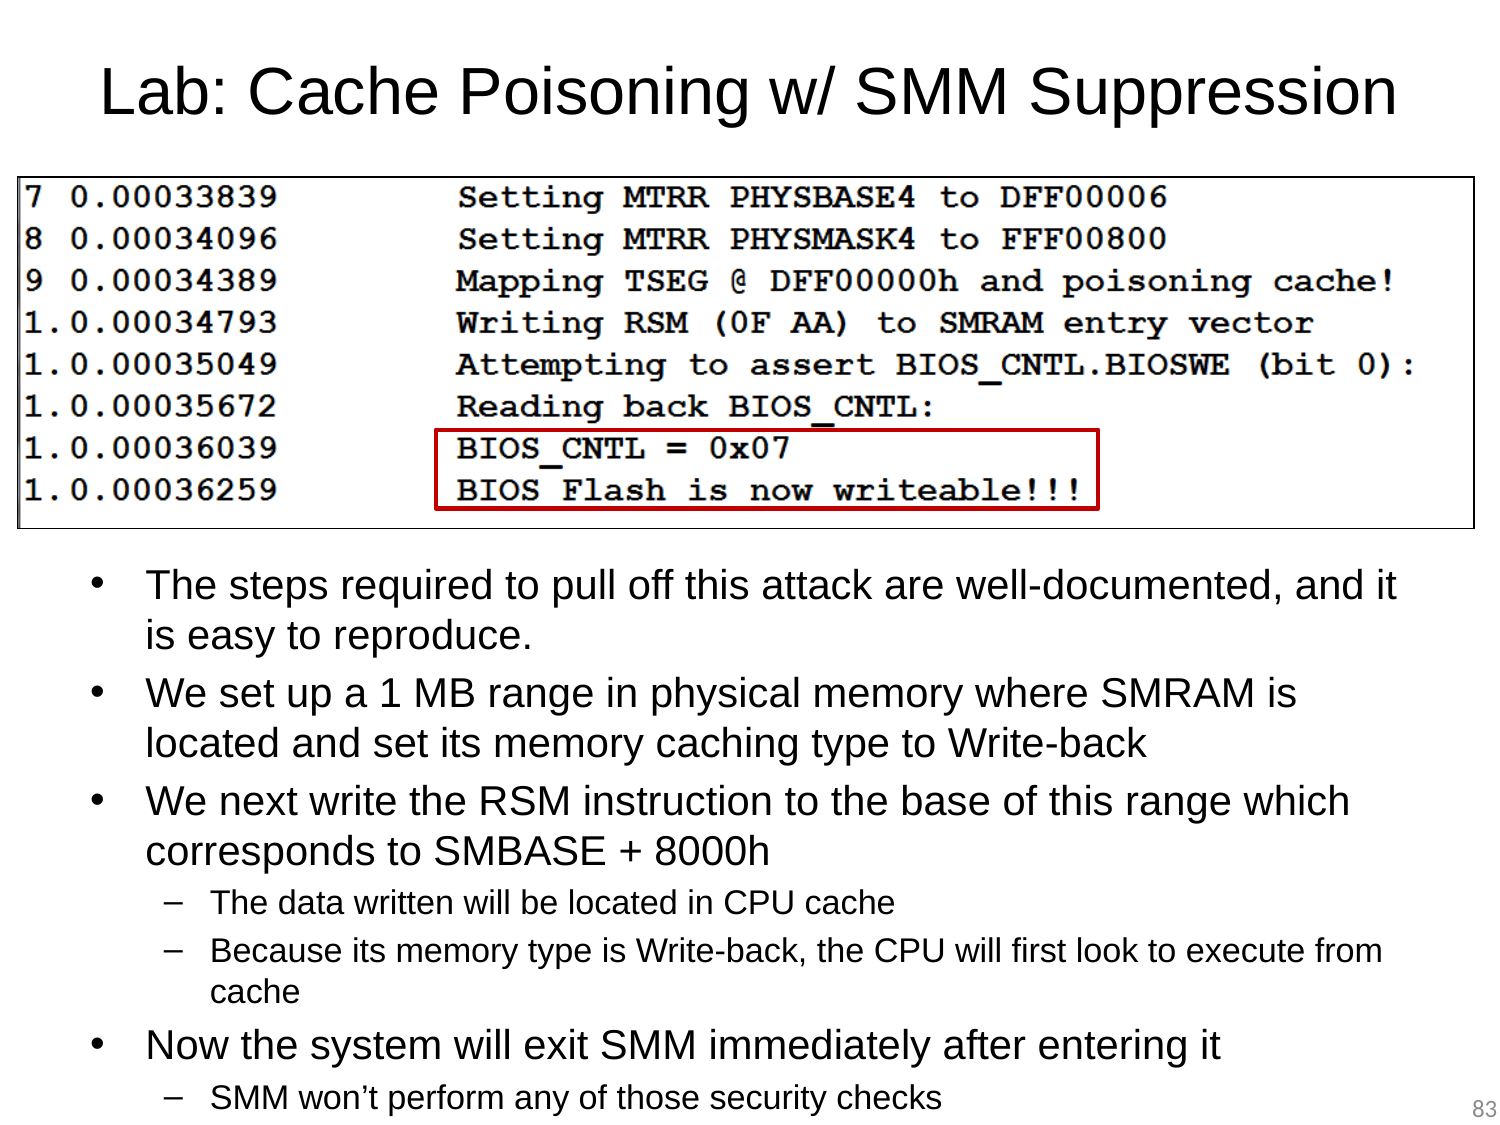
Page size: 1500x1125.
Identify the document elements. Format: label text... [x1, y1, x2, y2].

picture [17, 177, 1474, 528]
title Lab: Cache Poisoning w/ SMM Suppression [75, 0, 1425, 175]
list The steps required to pull off this attack are well-documented, and it is easy to reproduce. We set up a 1 MB range in physical memory where SMRAM is located and set its memory caching type to Write-back We next write the RSM instruction to the base of this range which corresponds to SMBASE + 8000h The data written will be located in CPU cache Because its memory type is Write-back, the CPU will first look to execute from cache Now the system will exit SMM immediately after entering it SMM won’t perform any of those security checks [75, 549, 1425, 1125]
slide_number 83 [1162, 1077, 1500, 1125]
